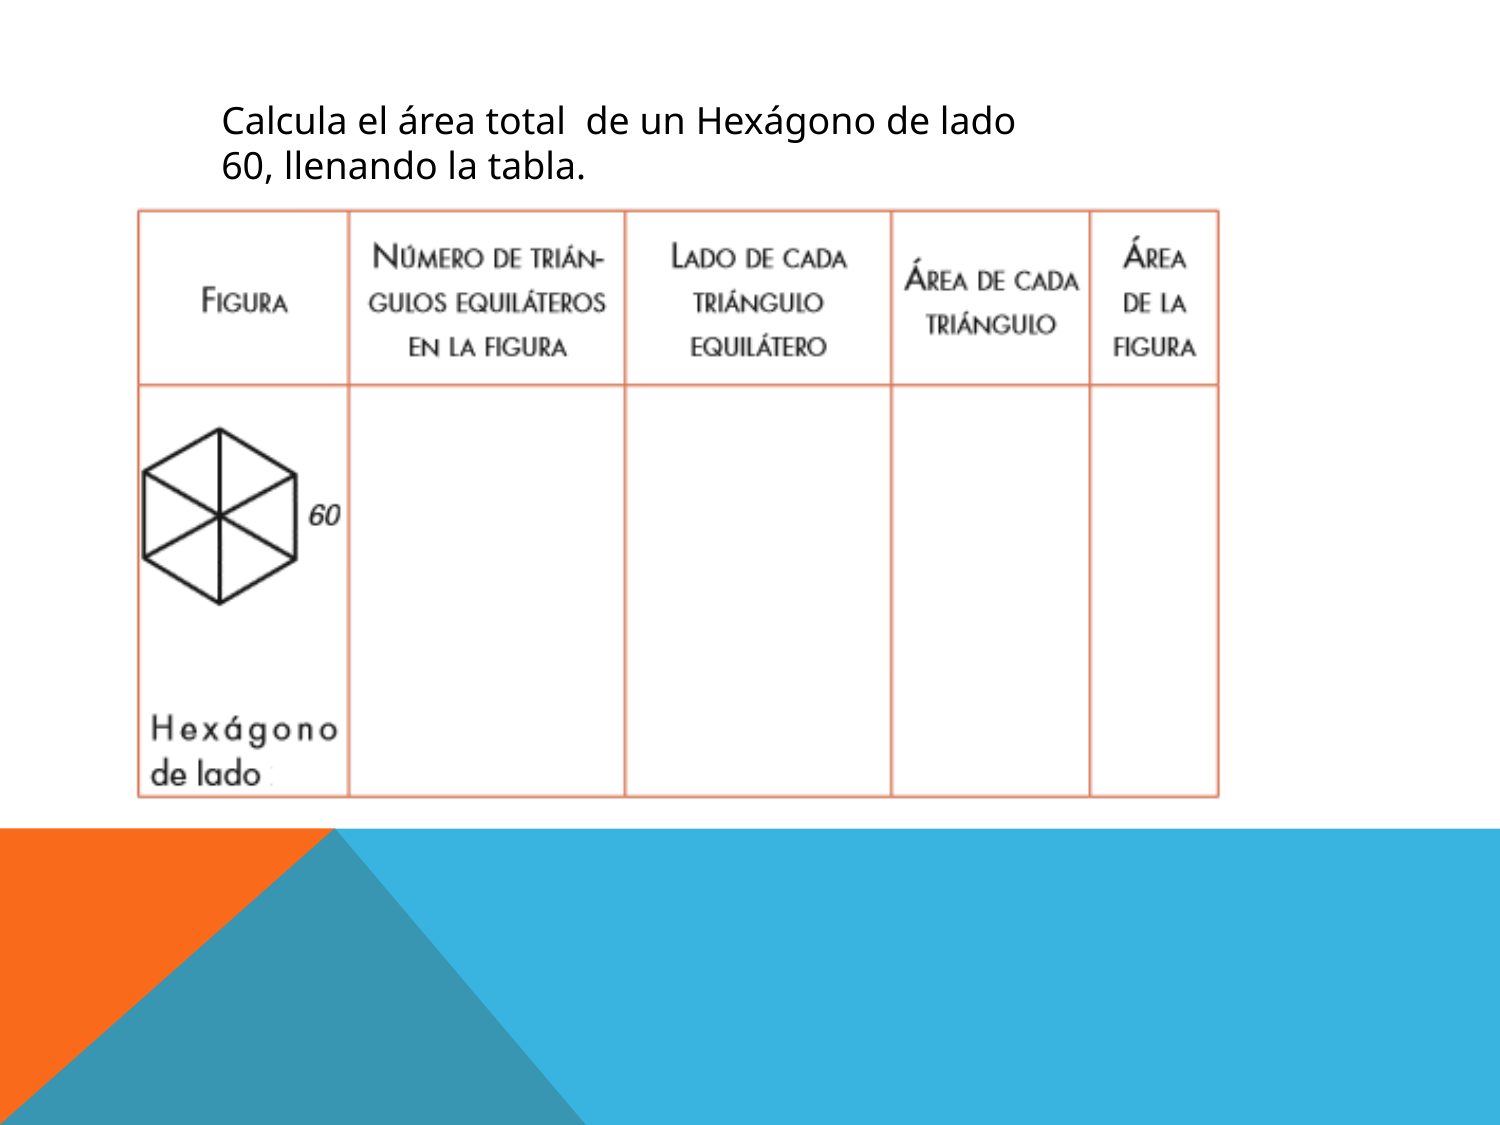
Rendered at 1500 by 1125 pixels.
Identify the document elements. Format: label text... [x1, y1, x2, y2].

text_box Calcula el área total de un Hexágono de lado 60, llenando la tabla. [206, 89, 1034, 195]
picture [123, 198, 1235, 820]
